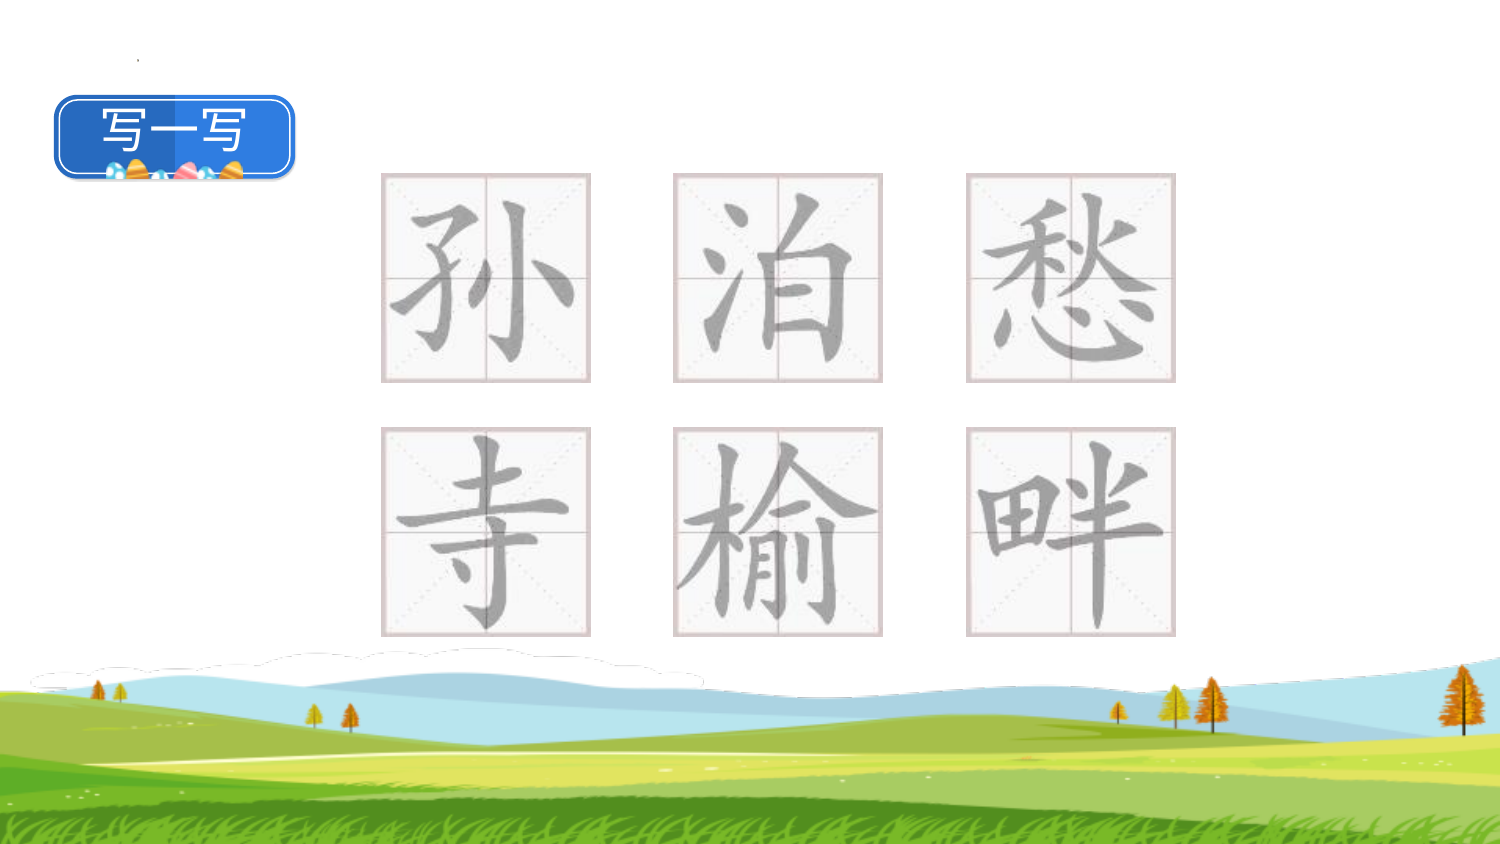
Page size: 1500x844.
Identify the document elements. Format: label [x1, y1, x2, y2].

picture [381, 173, 591, 383]
text_box [53, 90, 296, 179]
picture [0, 427, 1500, 844]
picture [966, 173, 1176, 383]
picture [673, 173, 883, 383]
